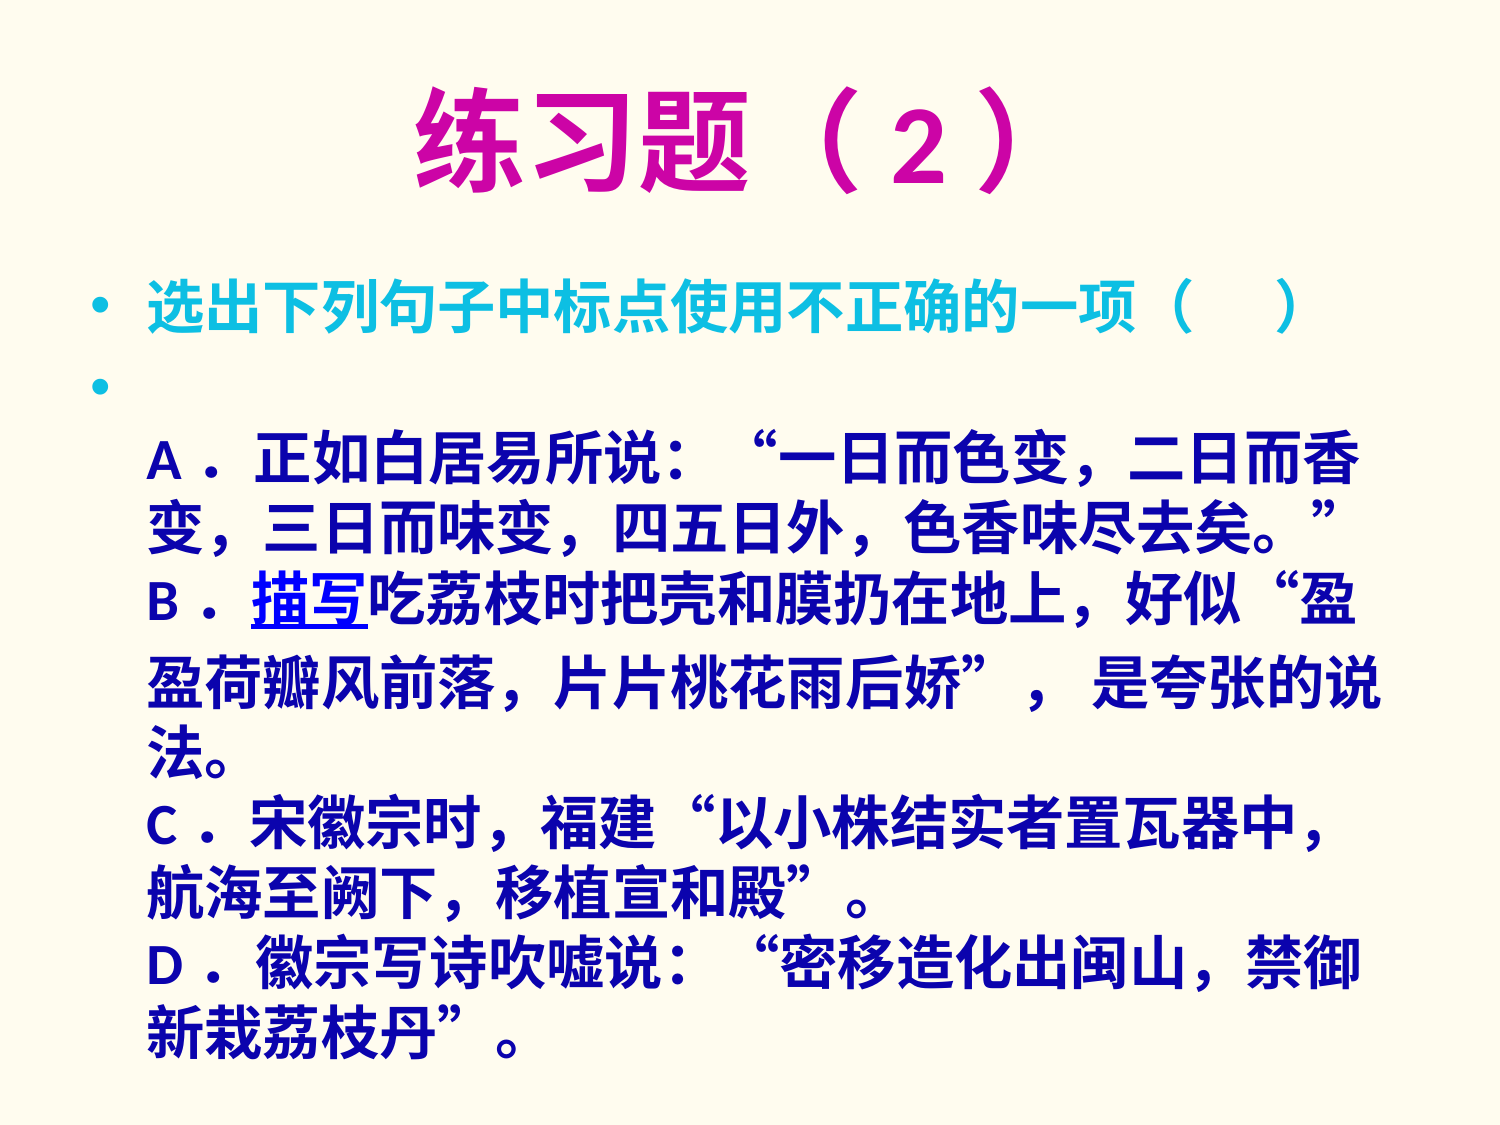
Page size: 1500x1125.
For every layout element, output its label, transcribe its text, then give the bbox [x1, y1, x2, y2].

title 练习题（2） [75, 45, 1425, 233]
list 选出下列句子中标点使用不正确的一项（ ） A．正如白居易所说：“一日而色变，二日而香变，三日而味变，四五日外，色香味尽去矣。” B．描写吃荔枝时把壳和膜扔在地上，好似“盈盈荷瓣风前落，片片桃花雨后娇”， 是夸张的说法。 C．宋徽宗时，福建“以小株结实者置瓦器中，航海至阙下，移植宣和殿”。 D．徽宗写诗吹嘘说：“密移造化出闽山，禁御新栽荔枝丹”。 [75, 262, 1425, 1005]
